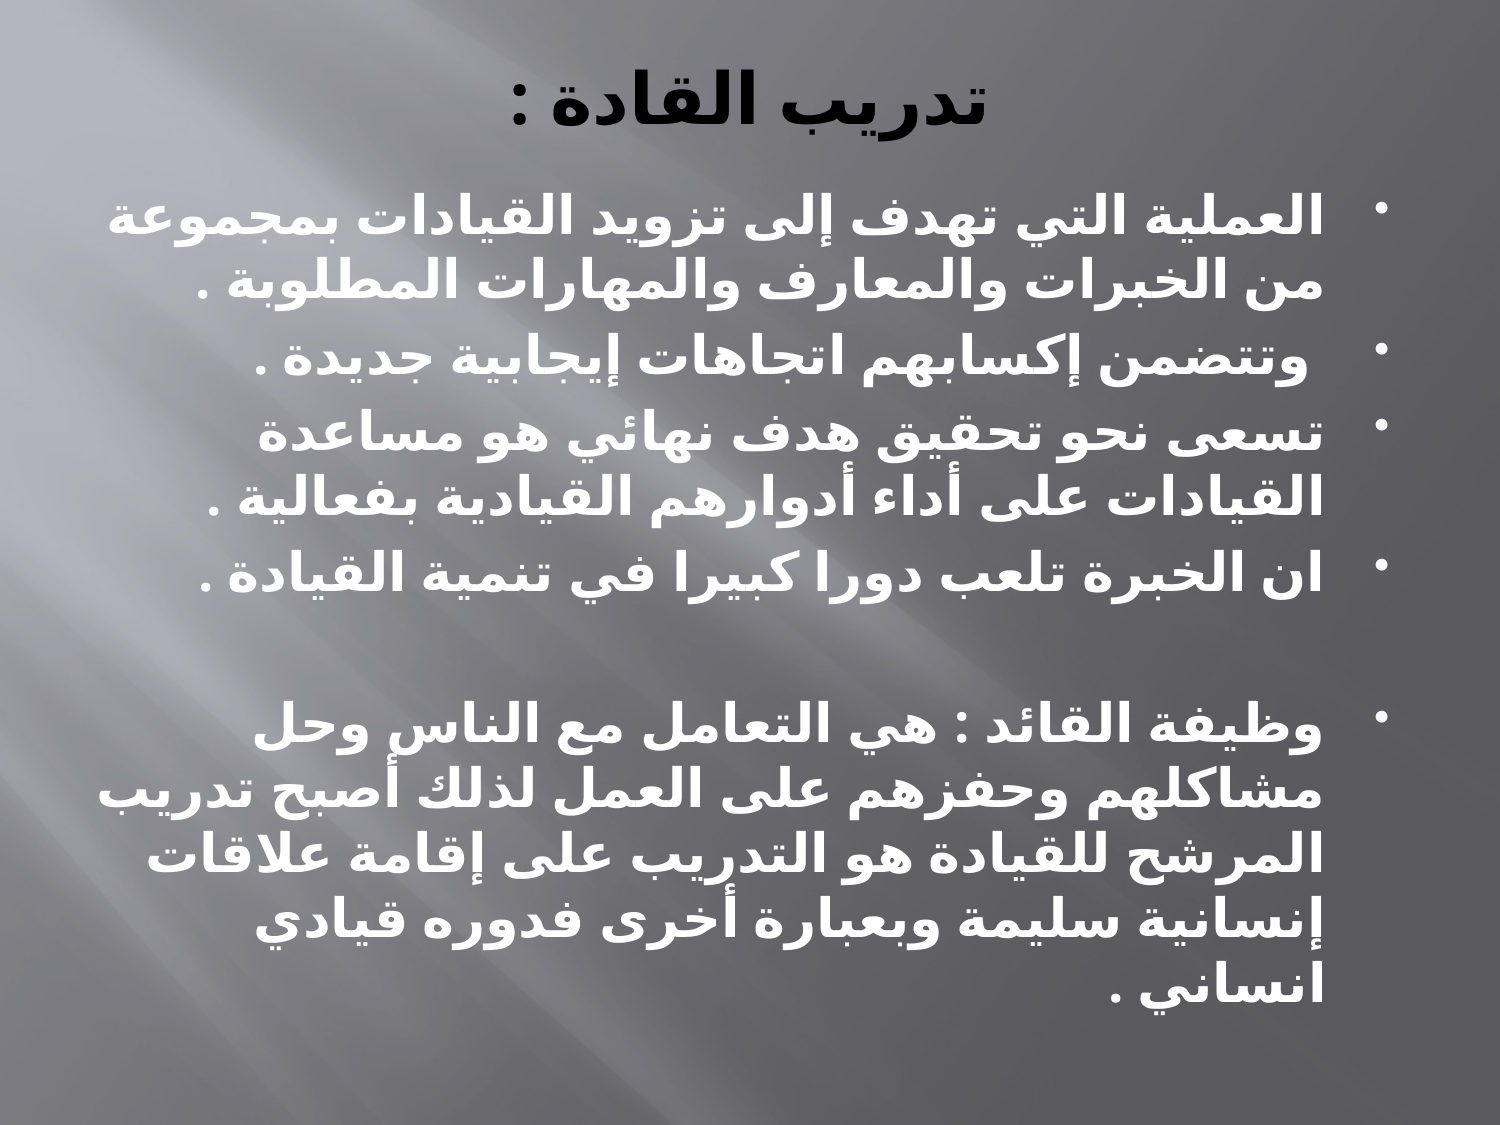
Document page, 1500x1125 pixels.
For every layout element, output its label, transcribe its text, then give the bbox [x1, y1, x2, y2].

list العملية التي تهدف إلى تزويد القيادات بمجموعة من الخبرات والمعارف والمهارات المطلوبة . وتتضمن إكسابهم اتجاهات إيجابية جديدة . تسعى نحو تحقيق هدف نهائي هو مساعدة القيادات على أداء أدوارهم القيادية بفعالية . ان الخبرة تلعب دورا كبيرا في تنمية القيادة . وظيفة القائد : هي التعامل مع الناس وحل مشاكلهم وحفزهم على العمل لذلك أصبح تدريب المرشح للقيادة هو التدريب على إقامة علاقات إنسانية سليمة وبعبارة أخرى فدوره قيادي انساني . [75, 172, 1425, 1035]
title تدريب القادة : [75, 45, 1425, 172]
